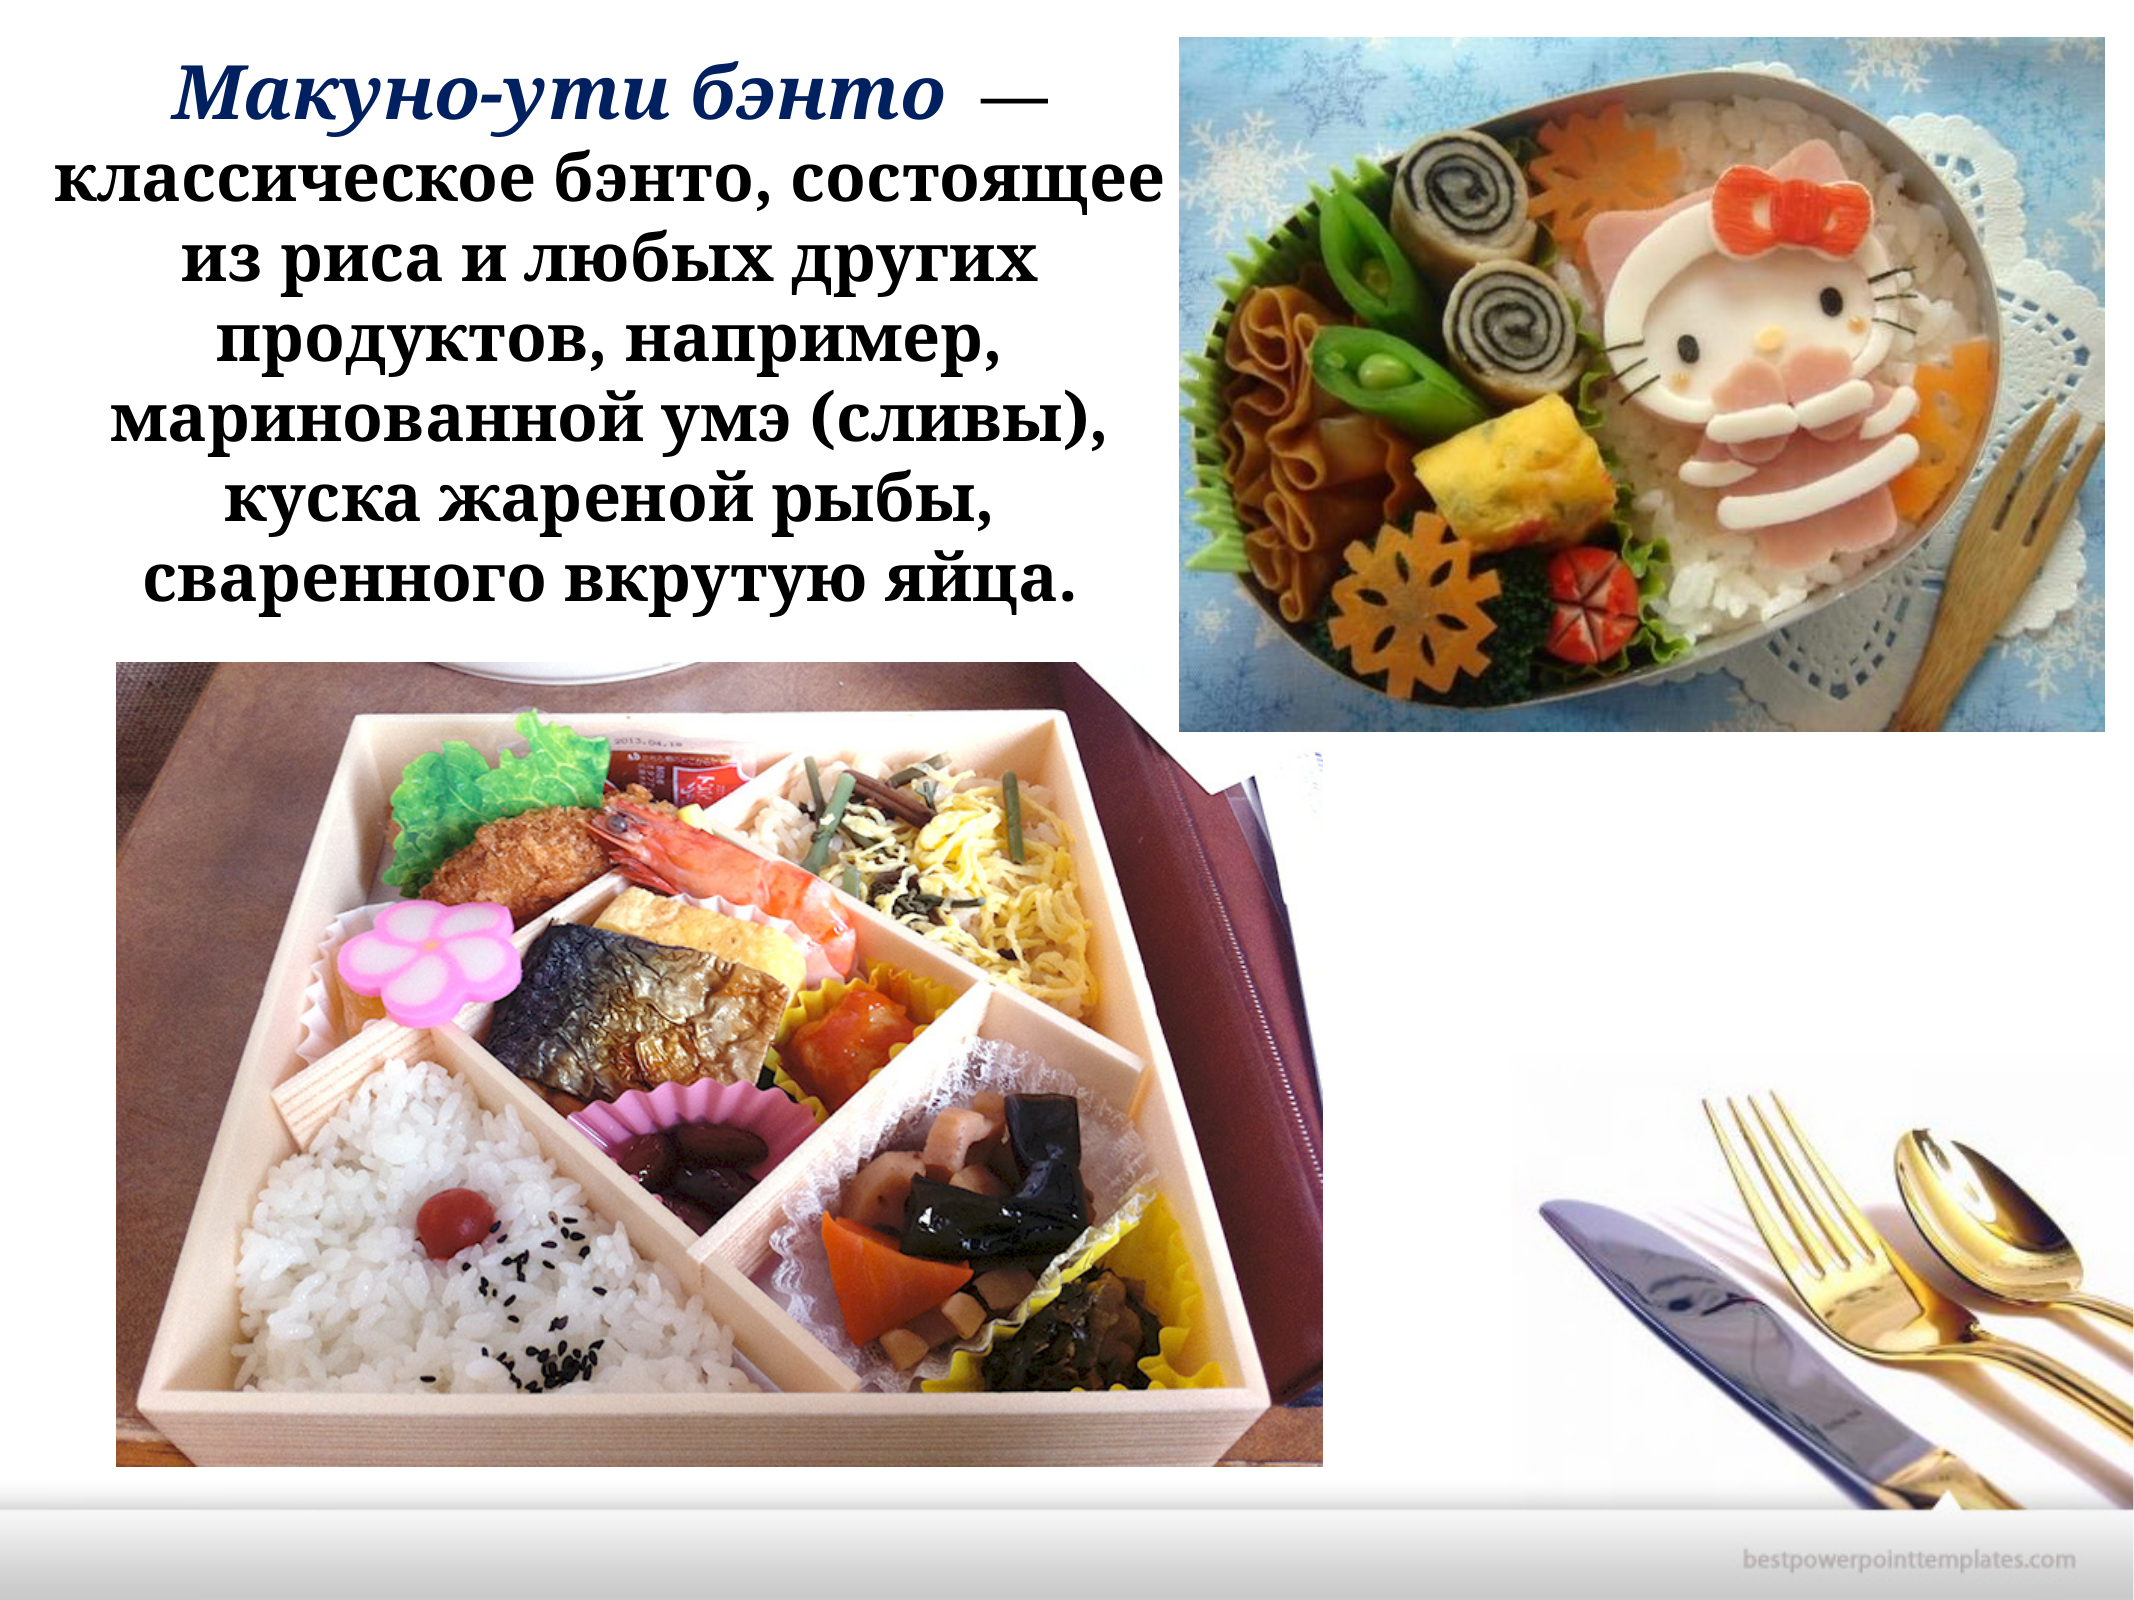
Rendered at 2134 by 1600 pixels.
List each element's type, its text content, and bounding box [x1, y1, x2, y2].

picture [0, 0, 2134, 1600]
text_box Макуно-ути бэнто — классическое бэнто, состоящее из риса и любых других продуктов, например, маринованной умэ (сливы), куска жареной рыбы, сваренного вкрутую яйца. [16, 37, 1176, 622]
